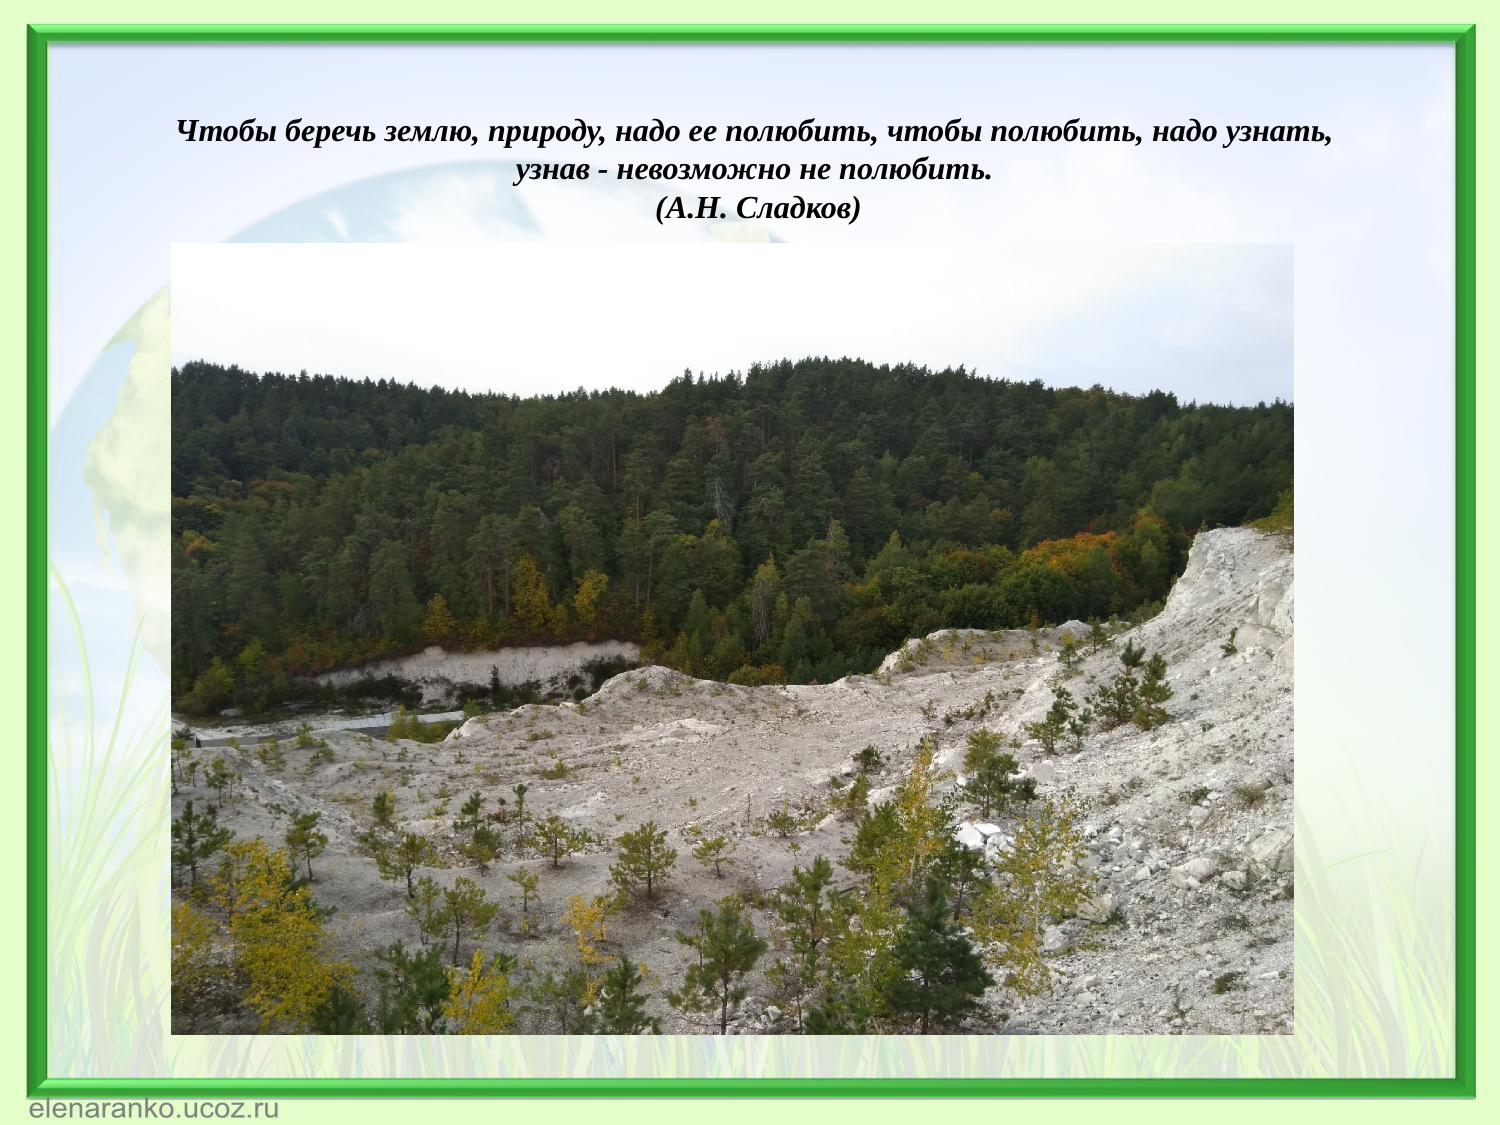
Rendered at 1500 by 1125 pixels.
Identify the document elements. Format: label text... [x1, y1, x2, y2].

picture [0, 0, 1500, 1125]
title Чтобы беречь землю, природу, надо ее полюбить, чтобы полюбить, надо узнать, узнав - невозможно не полюбить. (А.Н. Сладков) [159, 101, 1350, 233]
